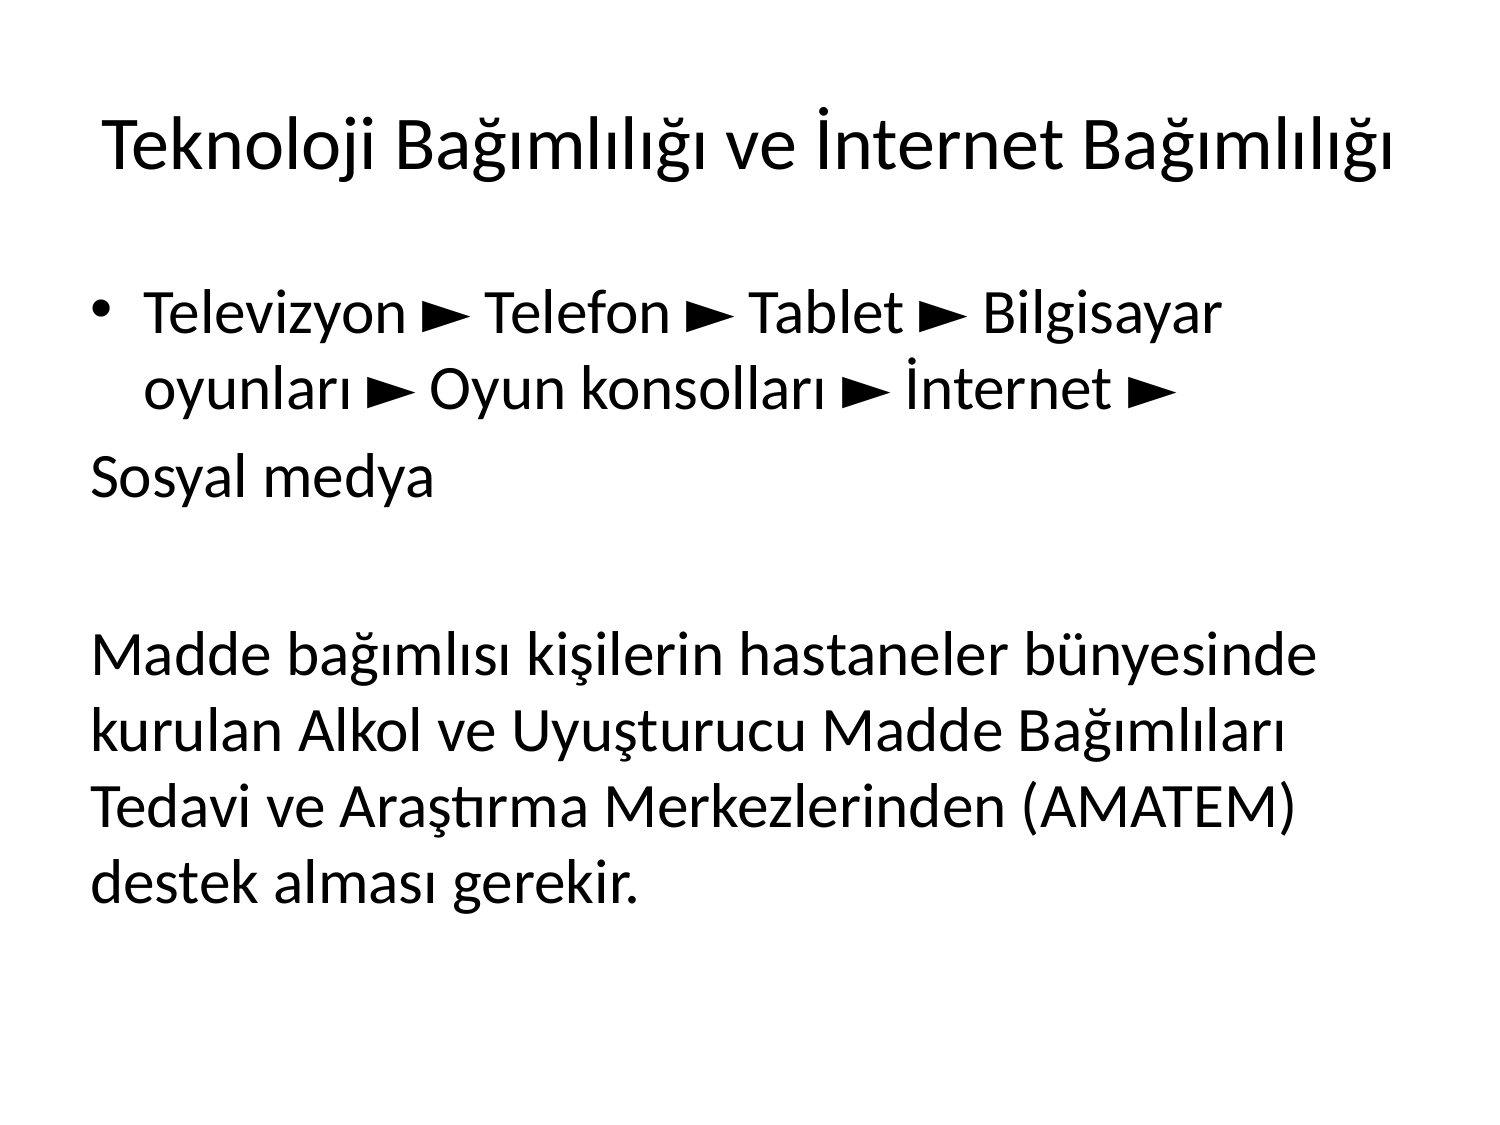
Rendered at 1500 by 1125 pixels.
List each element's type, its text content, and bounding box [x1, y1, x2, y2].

title Teknoloji Bağımlılığı ve İnternet Bağımlılığı [75, 45, 1425, 233]
list Televizyon ► Telefon ► Tablet ► Bilgisayar oyunları ► Oyun konsolları ► İnternet ► Sosyal medya Madde bağımlısı kişilerin hastaneler bünyesinde kurulan Alkol ve Uyuşturucu Madde Bağımlıları Tedavi ve Araştırma Merkezlerinden (AMATEM) destek alması gerekir. [75, 262, 1425, 1005]
